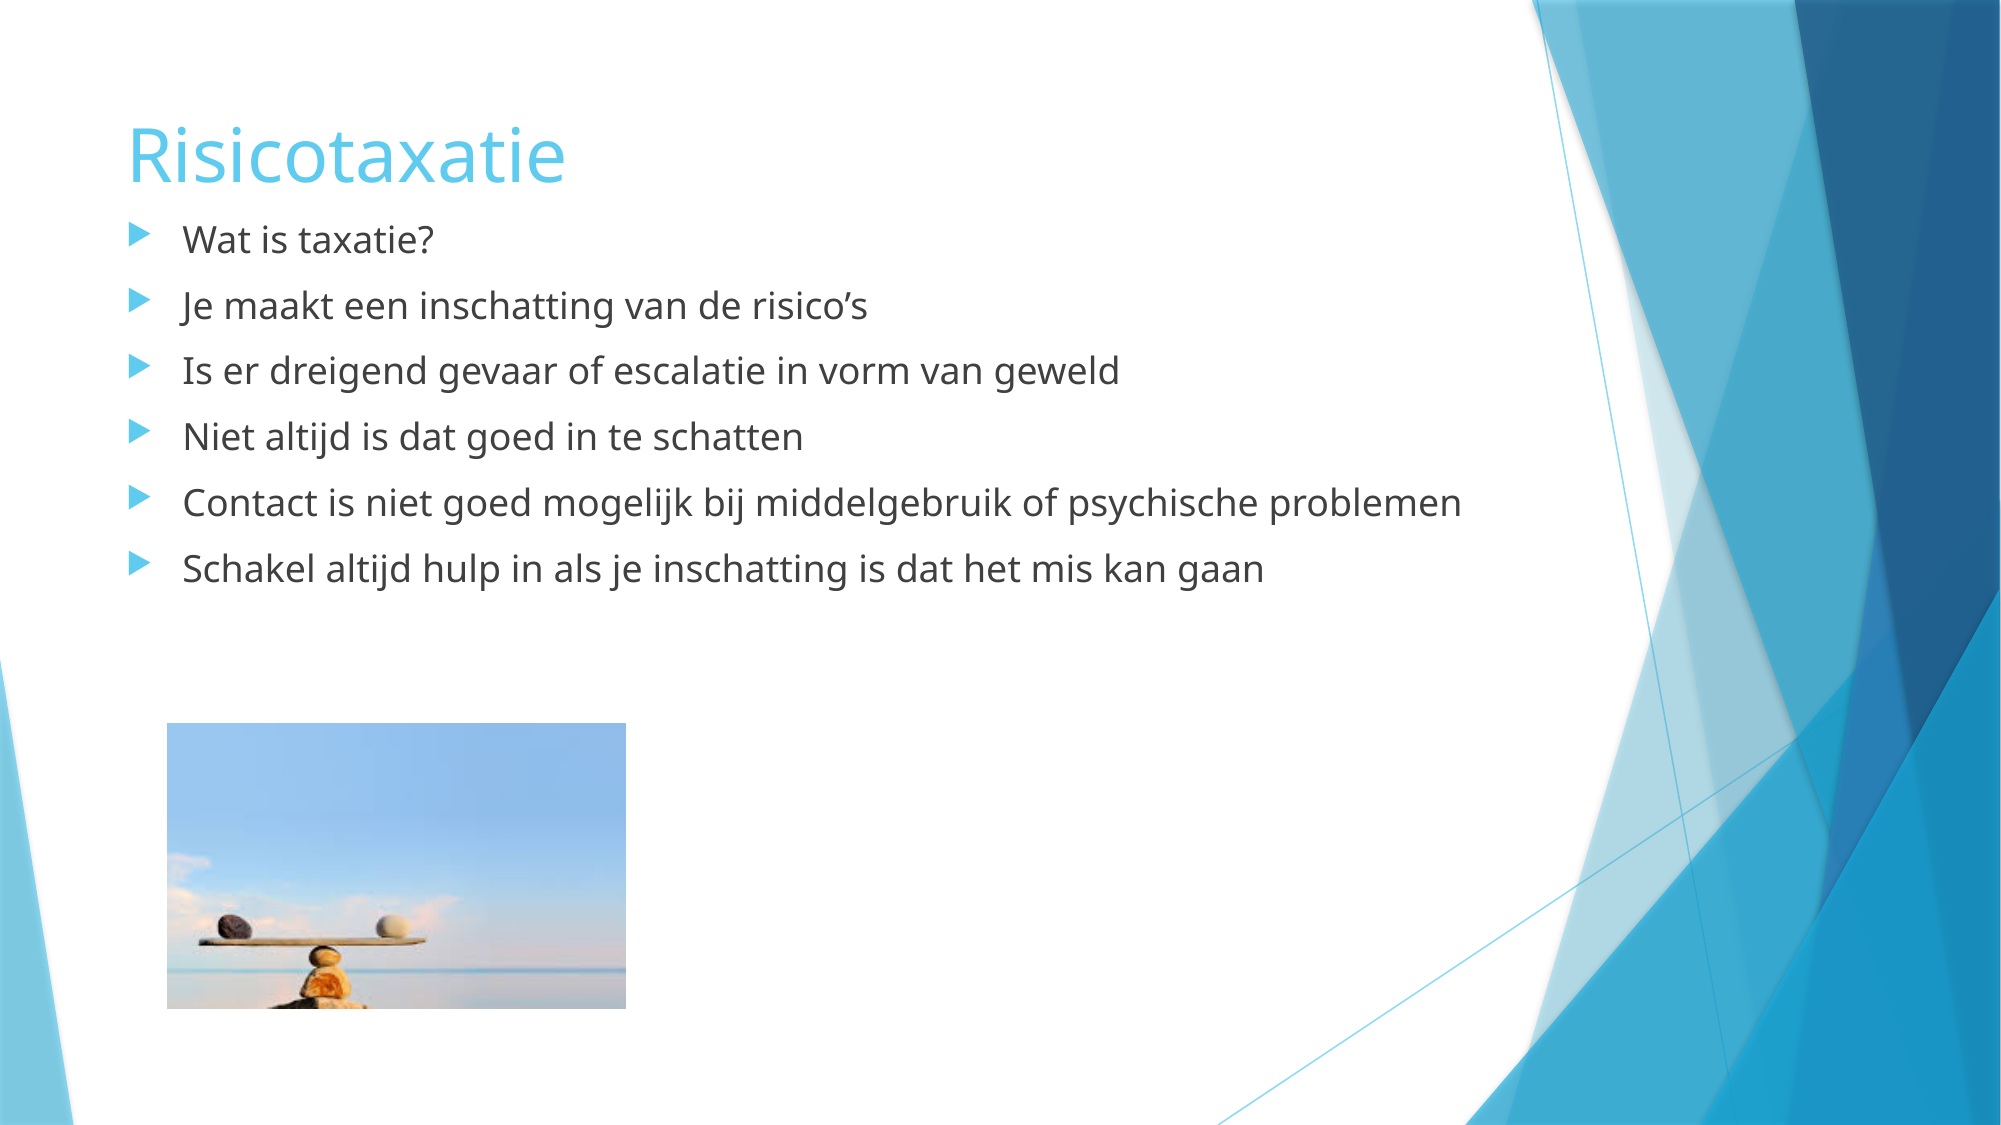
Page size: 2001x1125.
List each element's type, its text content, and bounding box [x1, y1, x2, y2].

title Risicotaxatie [111, 99, 1522, 208]
list Wat is taxatie? Je maakt een inschatting van de risico’s Is er dreigend gevaar of escalatie in vorm van geweld Niet altijd is dat goed in te schatten Contact is niet goed mogelijk bij middelgebruik of psychische problemen Schakel altijd hulp in als je inschatting is dat het mis kan gaan [111, 208, 1522, 845]
picture [166, 722, 627, 1010]
